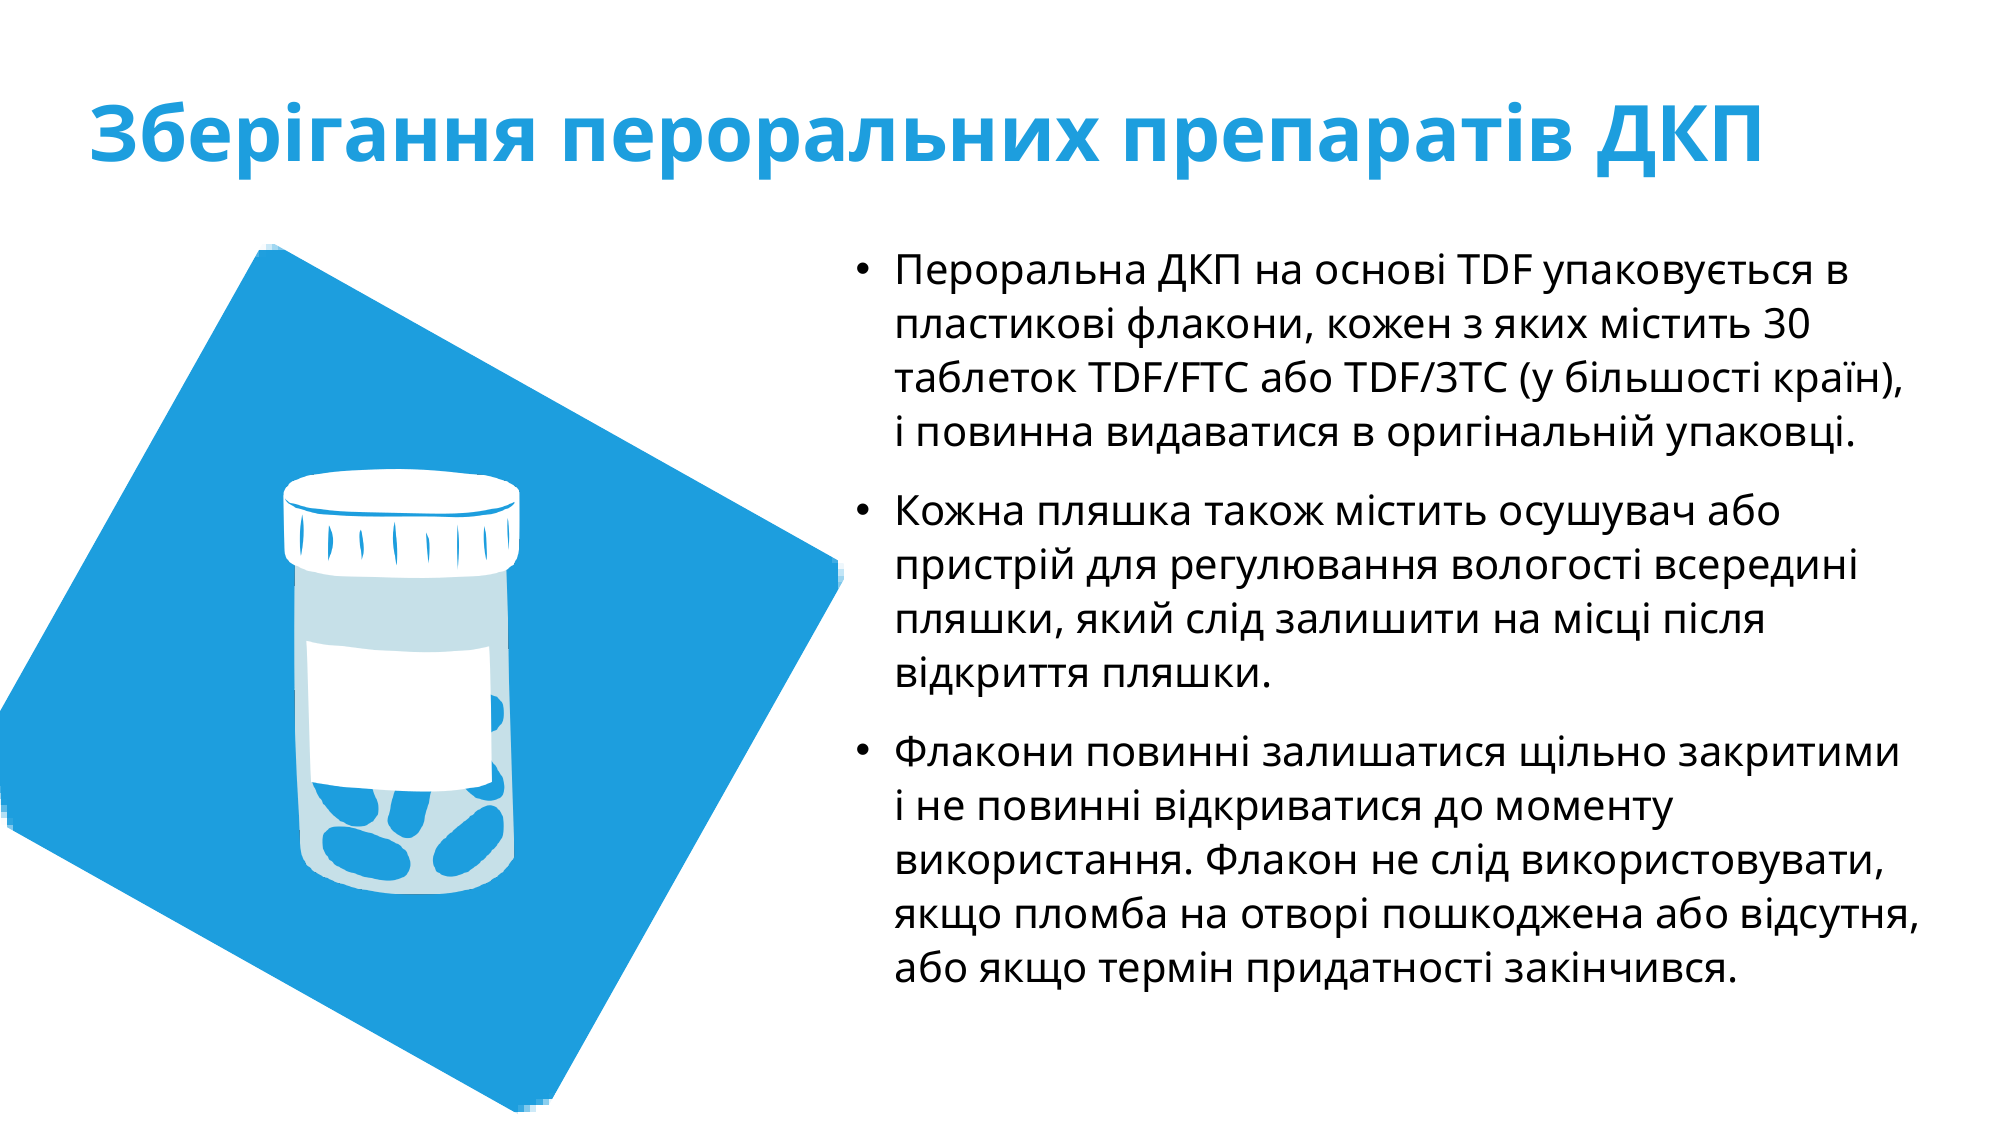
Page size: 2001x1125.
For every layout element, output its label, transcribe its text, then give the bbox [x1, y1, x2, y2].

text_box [0, 238, 851, 1125]
text_box Пероральна ДКП на основі TDF упаковується в пластикові флакони, кожен з яких містить 30 таблеток TDF/FTC або TDF/3TC (у більшості країн), і повинна видаватися в оригінальній упаковці. Кожна пляшка також містить осушувач або пристрій для регулювання вологості всередині пляшки, який слід залишити на місці після відкриття пляшки. Флакони повинні залишатися щільно закритими і не повинні відкриватися до моменту використання. Флакон не слід використовувати, якщо пломба на отворі пошкоджена або відсутня, або якщо термін придатності закінчився. [851, 238, 1923, 1070]
text_box Зберігання пероральних препаратів ДКП [88, 92, 1888, 179]
